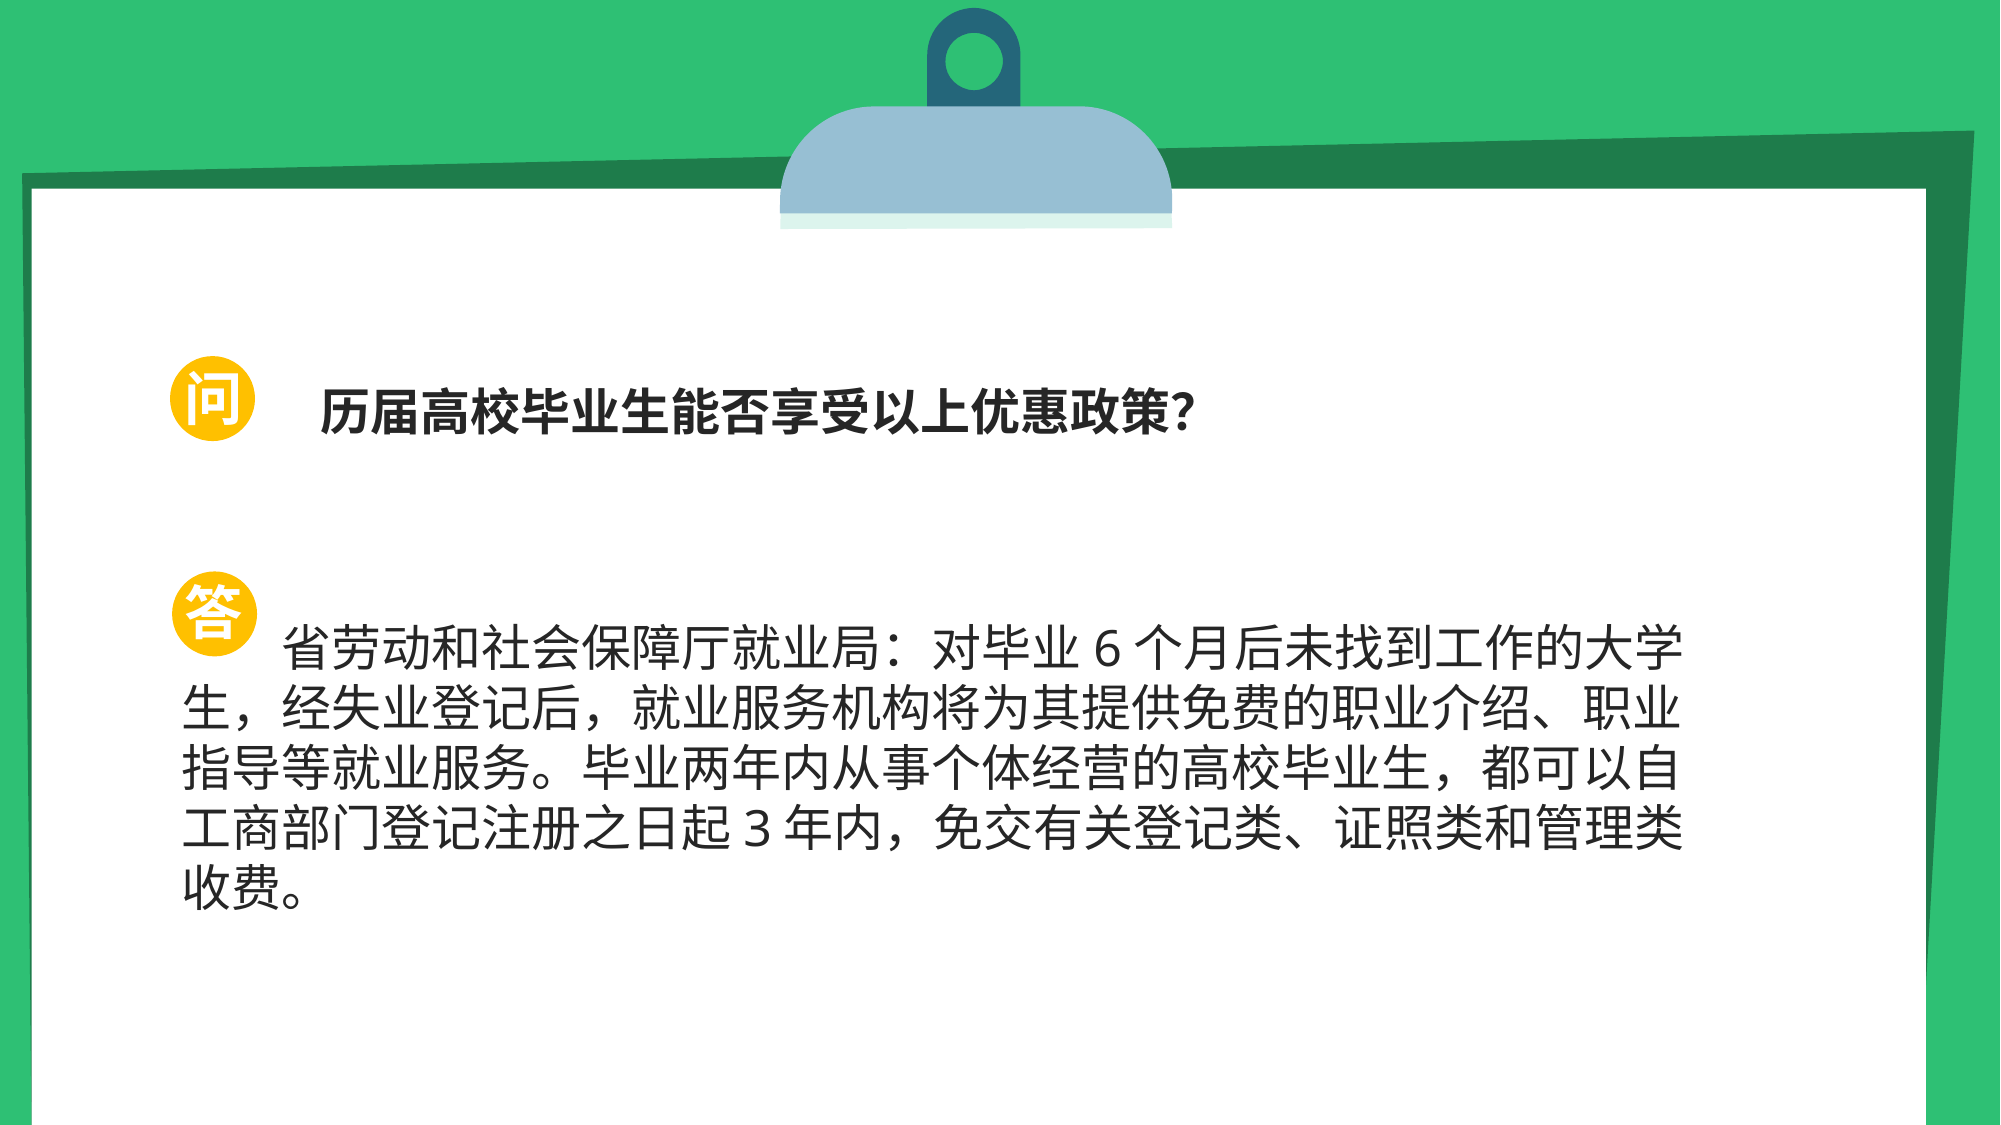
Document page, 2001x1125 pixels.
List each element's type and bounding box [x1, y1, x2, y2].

text_box [22, 5, 1975, 1125]
text_box [169, 568, 257, 657]
